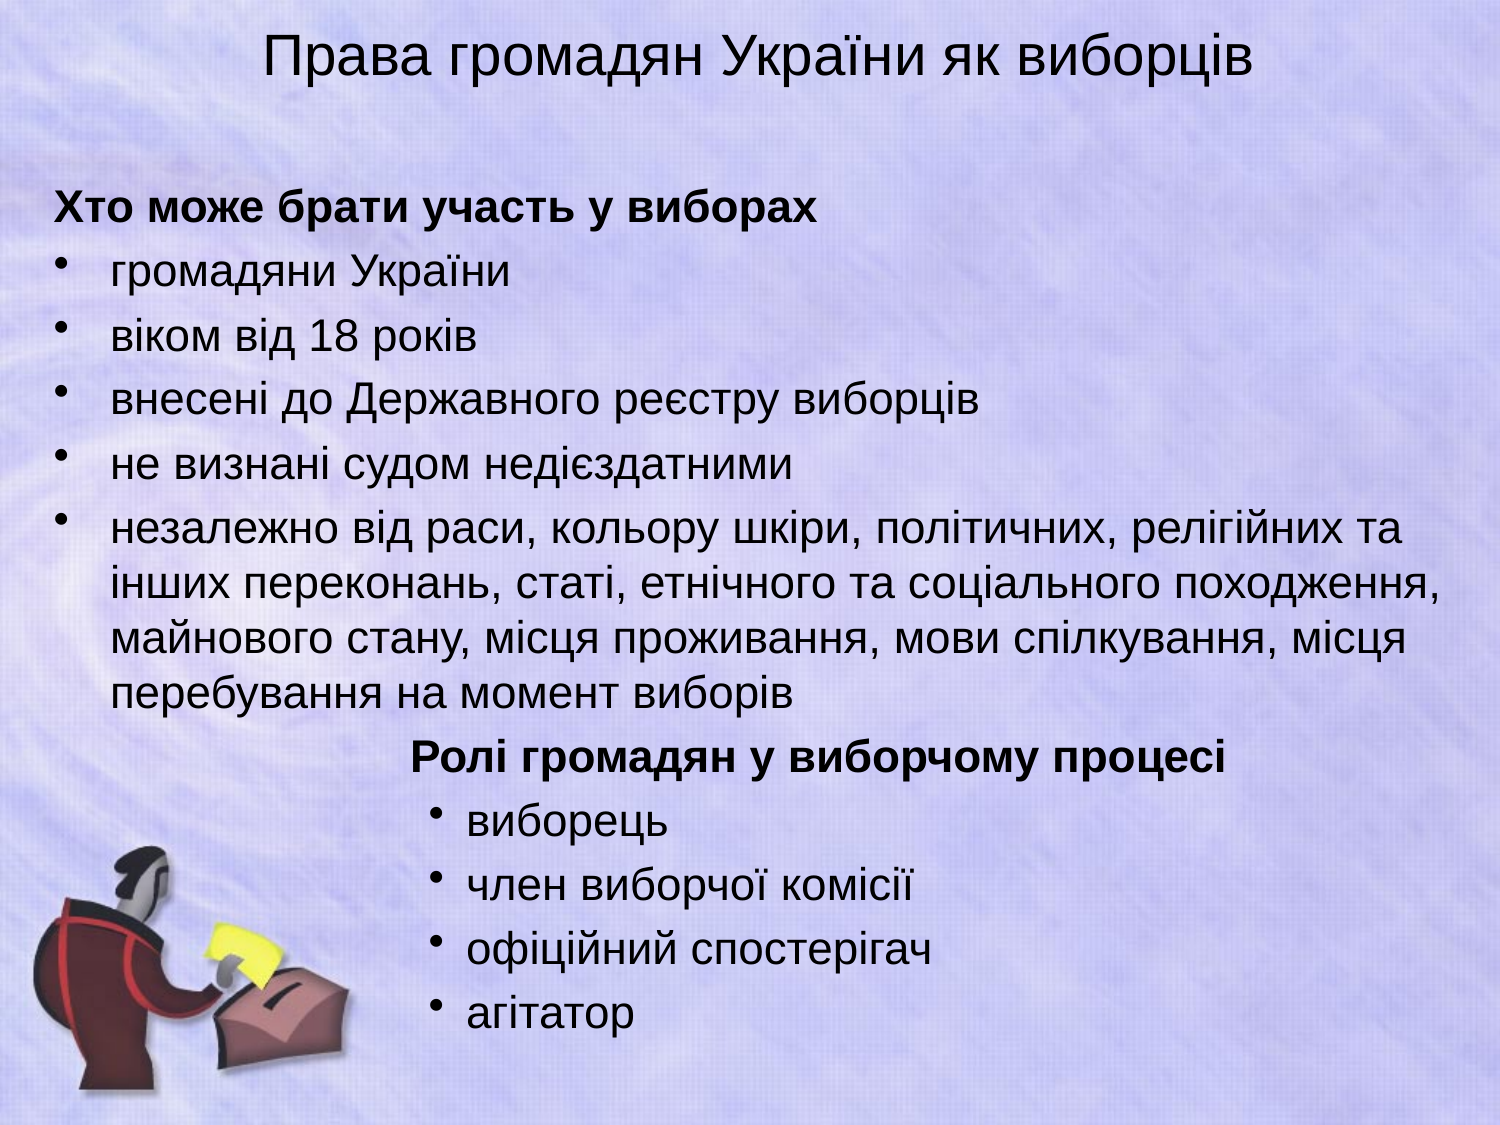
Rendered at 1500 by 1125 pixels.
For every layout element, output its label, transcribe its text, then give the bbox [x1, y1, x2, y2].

picture [0, 0, 1500, 1125]
title Права громадян України як виборців [38, 44, 1480, 165]
list Хто може брати участь у виборах громадяни України віком від 18 років внесені до Державного реєстру виборців не визнані судом недієздатними незалежно від раси, кольору шкіри, політичних, релігійних та інших переконань, статі, етнічного та соціального походження, майнового стану, місця проживання, мови спілкування, місця перебування на момент виборів Ролі громадян у виборчому процесі виборець член виборчої комісії офіційний спостерігач агітатор [38, 169, 1480, 942]
